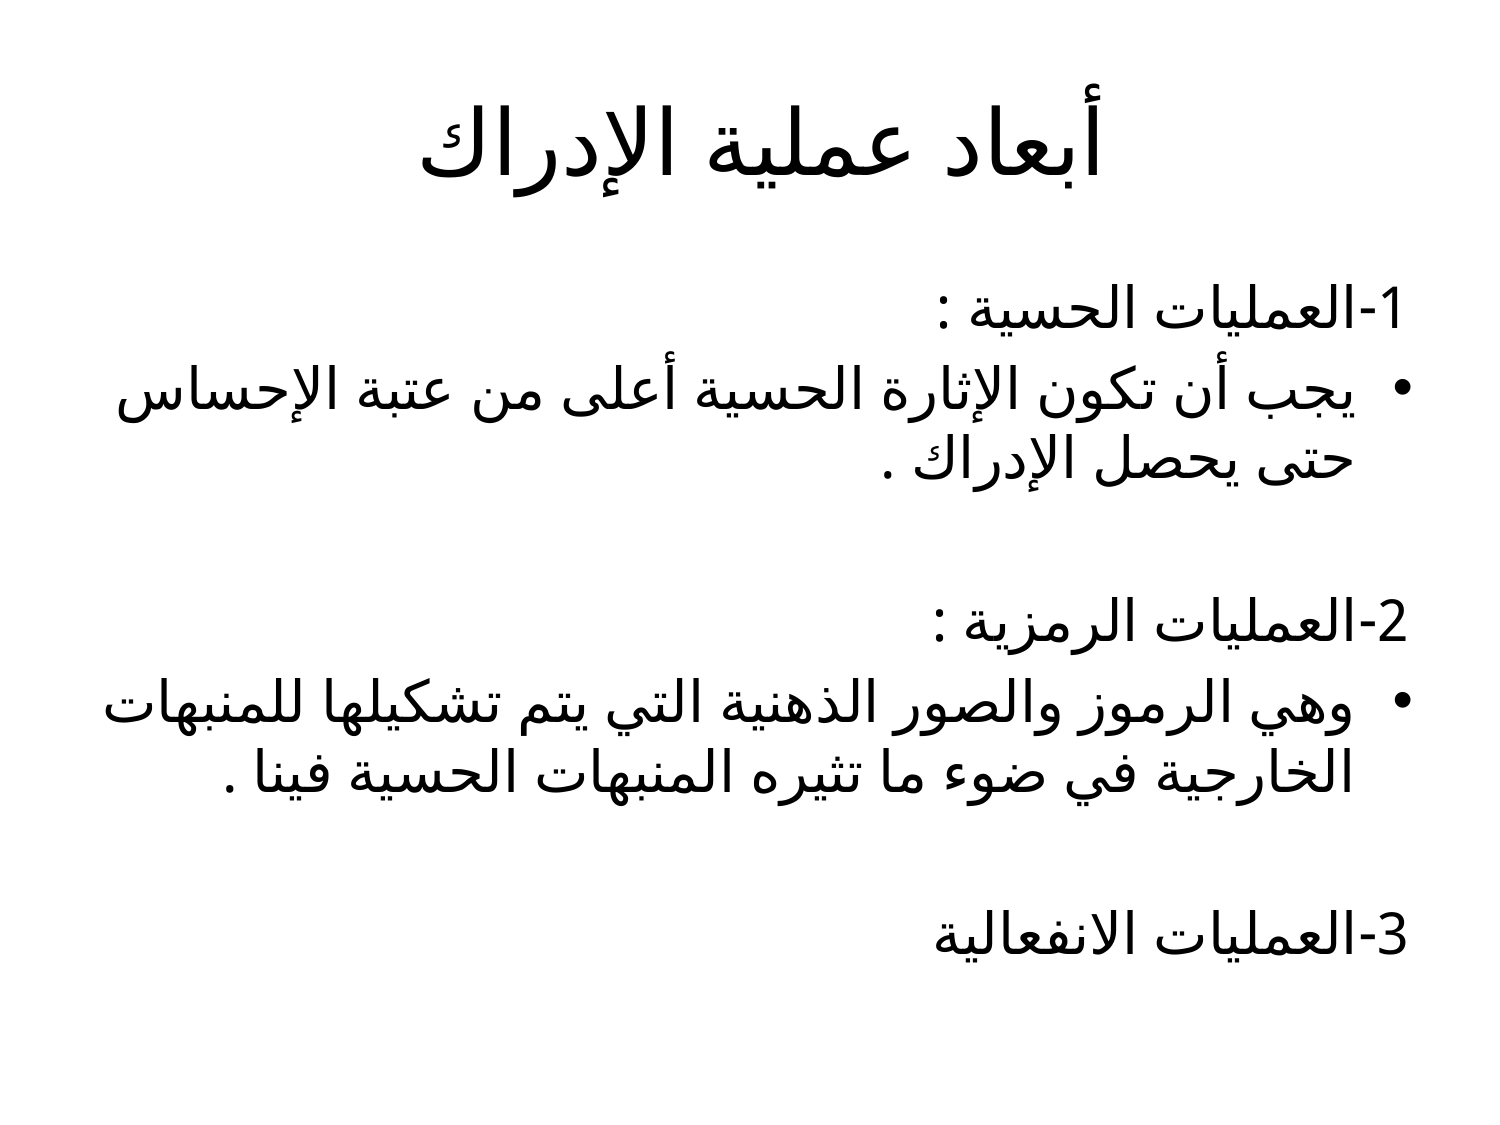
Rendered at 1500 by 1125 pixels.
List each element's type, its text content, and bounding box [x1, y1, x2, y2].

title أبعاد عملية الإدراك [75, 45, 1425, 233]
list 1-العمليات الحسية : يجب أن تكون الإثارة الحسية أعلى من عتبة الإحساس حتى يحصل الإدراك . 2-العمليات الرمزية : وهي الرموز والصور الذهنية التي يتم تشكيلها للمنبهات الخارجية في ضوء ما تثيره المنبهات الحسية فينا . 3-العمليات الانفعالية [75, 262, 1425, 1005]
